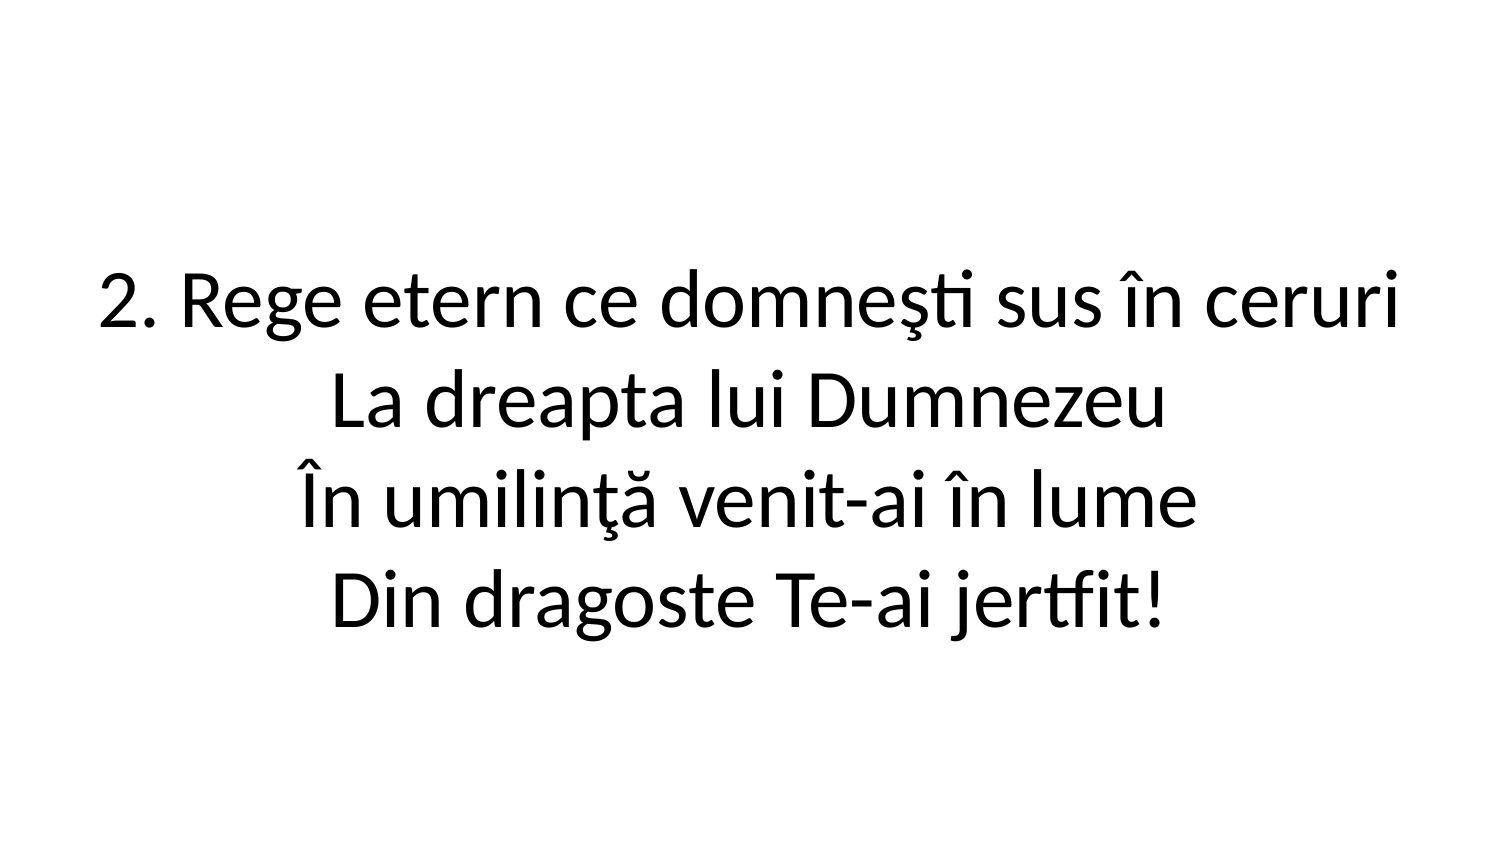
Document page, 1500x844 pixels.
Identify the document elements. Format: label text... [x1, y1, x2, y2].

text_box 2. Rege etern ce domneşti sus în ceruri La dreapta lui Dumnezeu În umilinţă venit-ai în lume Din dragoste Te-ai jertfit! [82, 192, 1418, 652]
